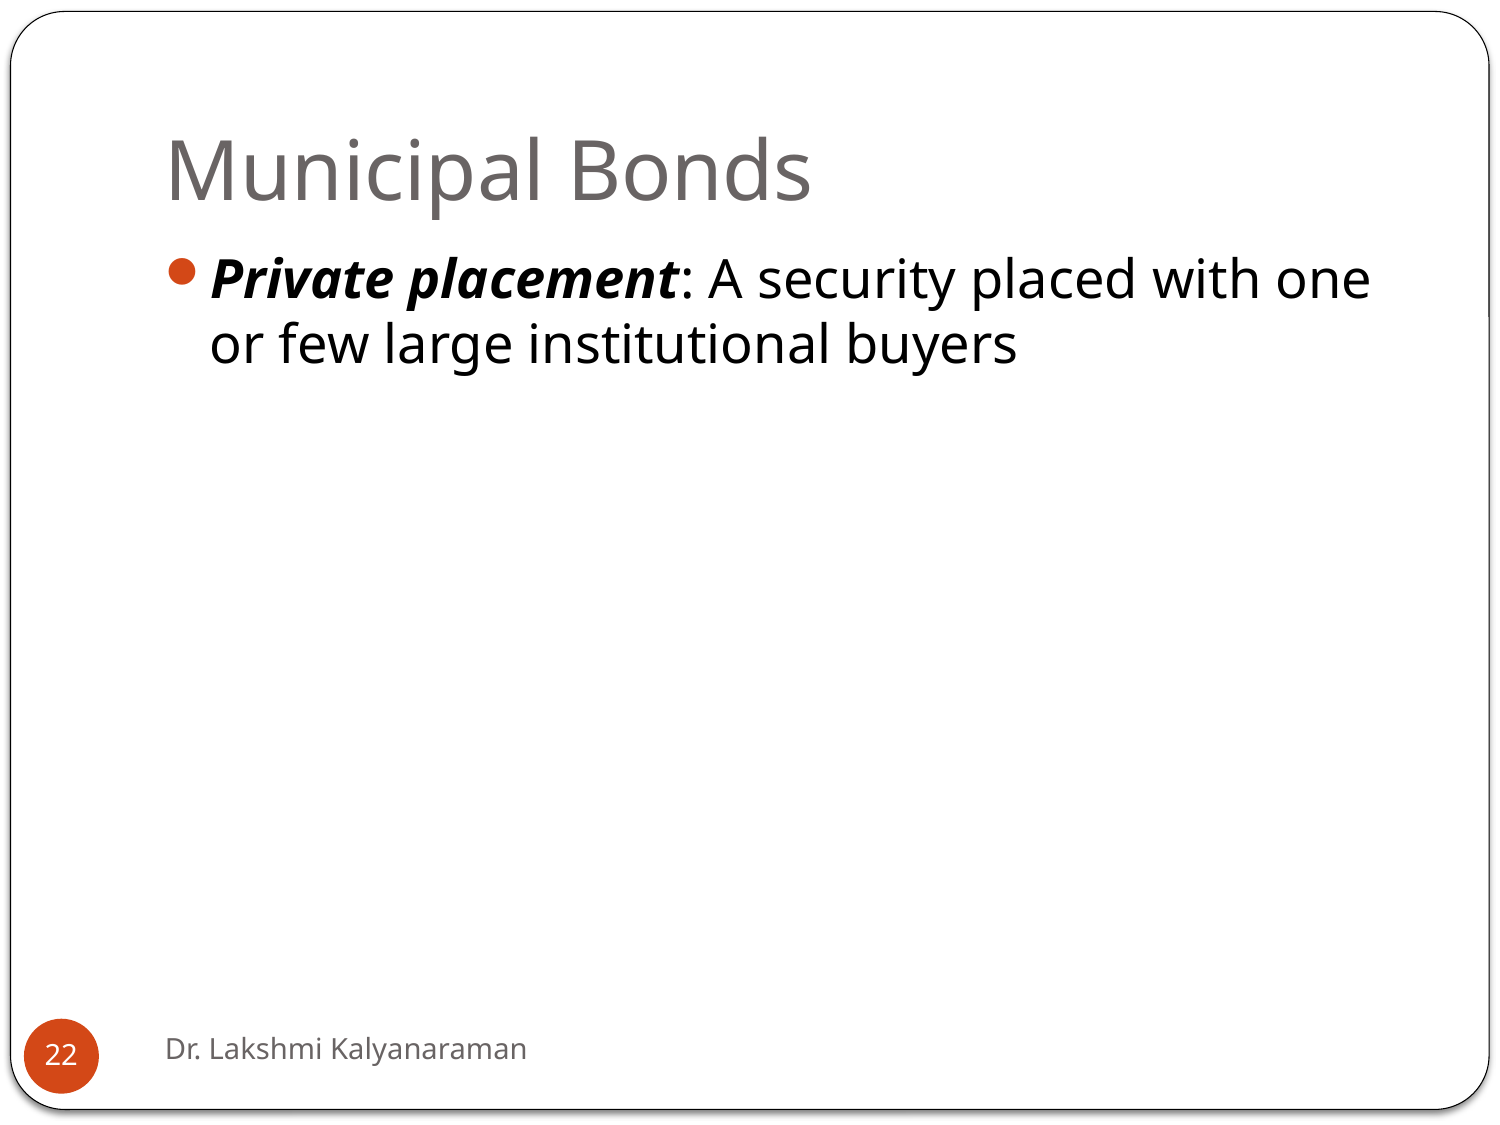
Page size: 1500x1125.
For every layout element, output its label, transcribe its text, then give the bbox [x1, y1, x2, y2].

footer Dr. Lakshmi Kalyanaraman [150, 1012, 800, 1088]
title Municipal Bonds [150, 45, 1425, 233]
list Private placement: A security placed with one or few large institutional buyers [150, 237, 1425, 988]
slide_number 22 [23, 1018, 99, 1094]
